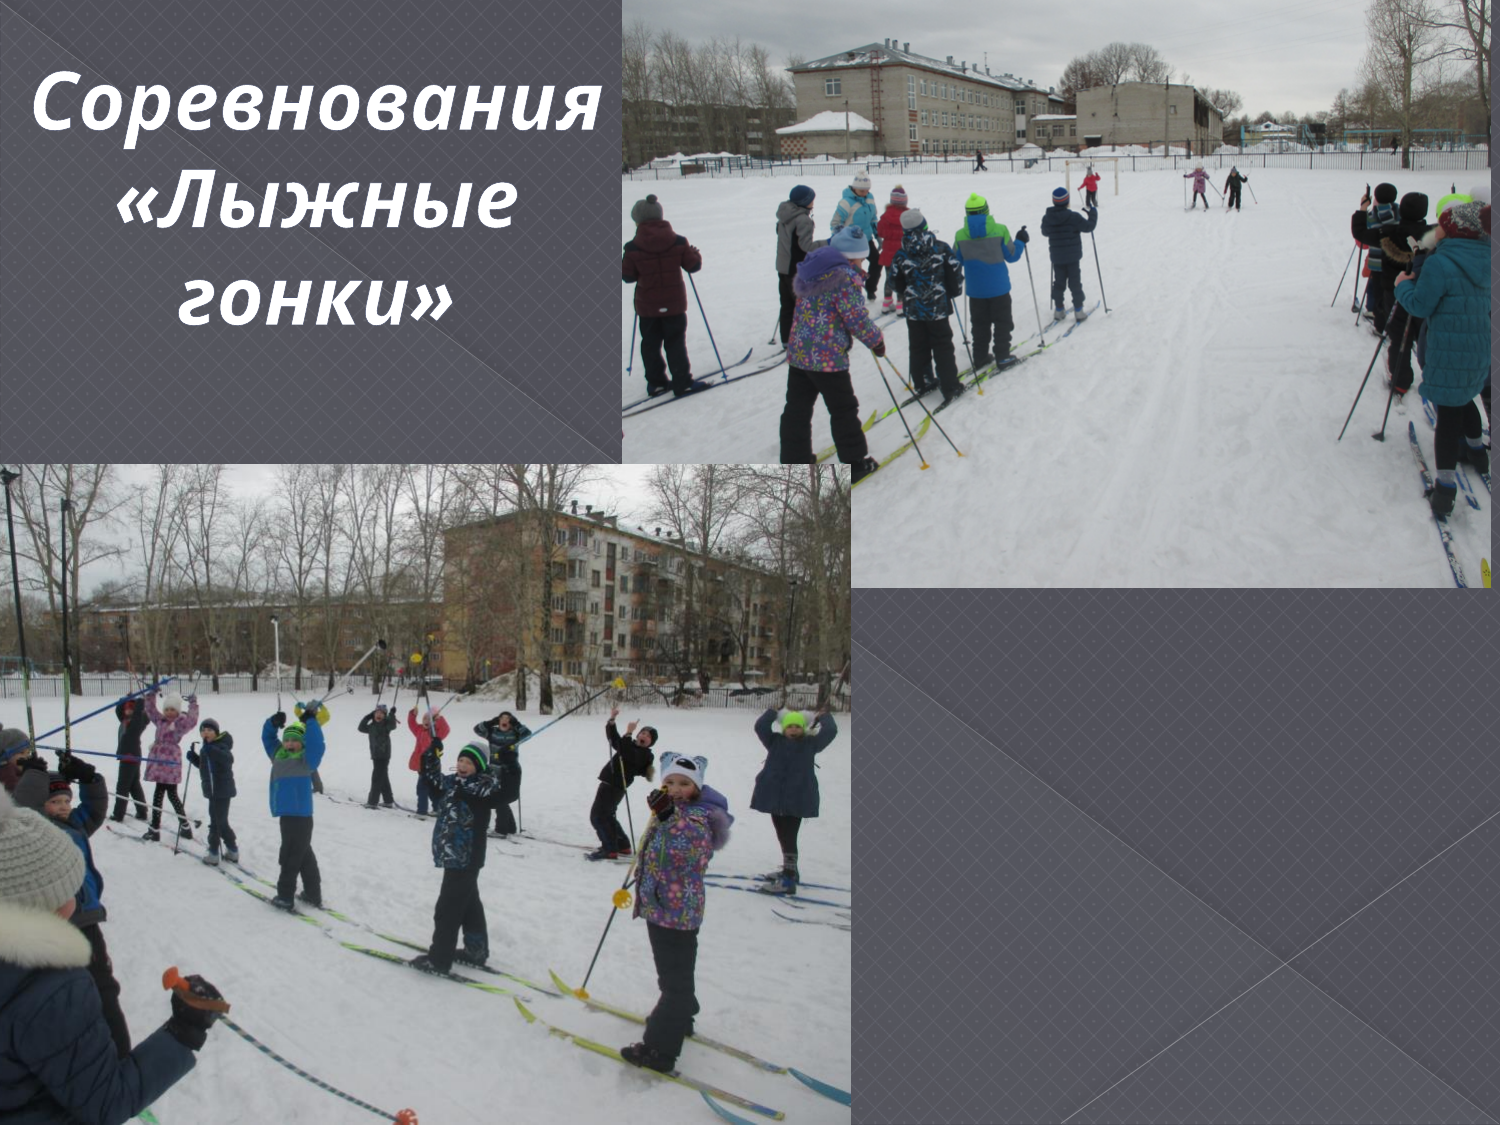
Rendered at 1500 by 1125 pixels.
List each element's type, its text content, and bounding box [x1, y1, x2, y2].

title Соревнования «Лыжные гонки» [0, 2, 612, 388]
picture [0, 464, 851, 1125]
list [621, 0, 1491, 588]
